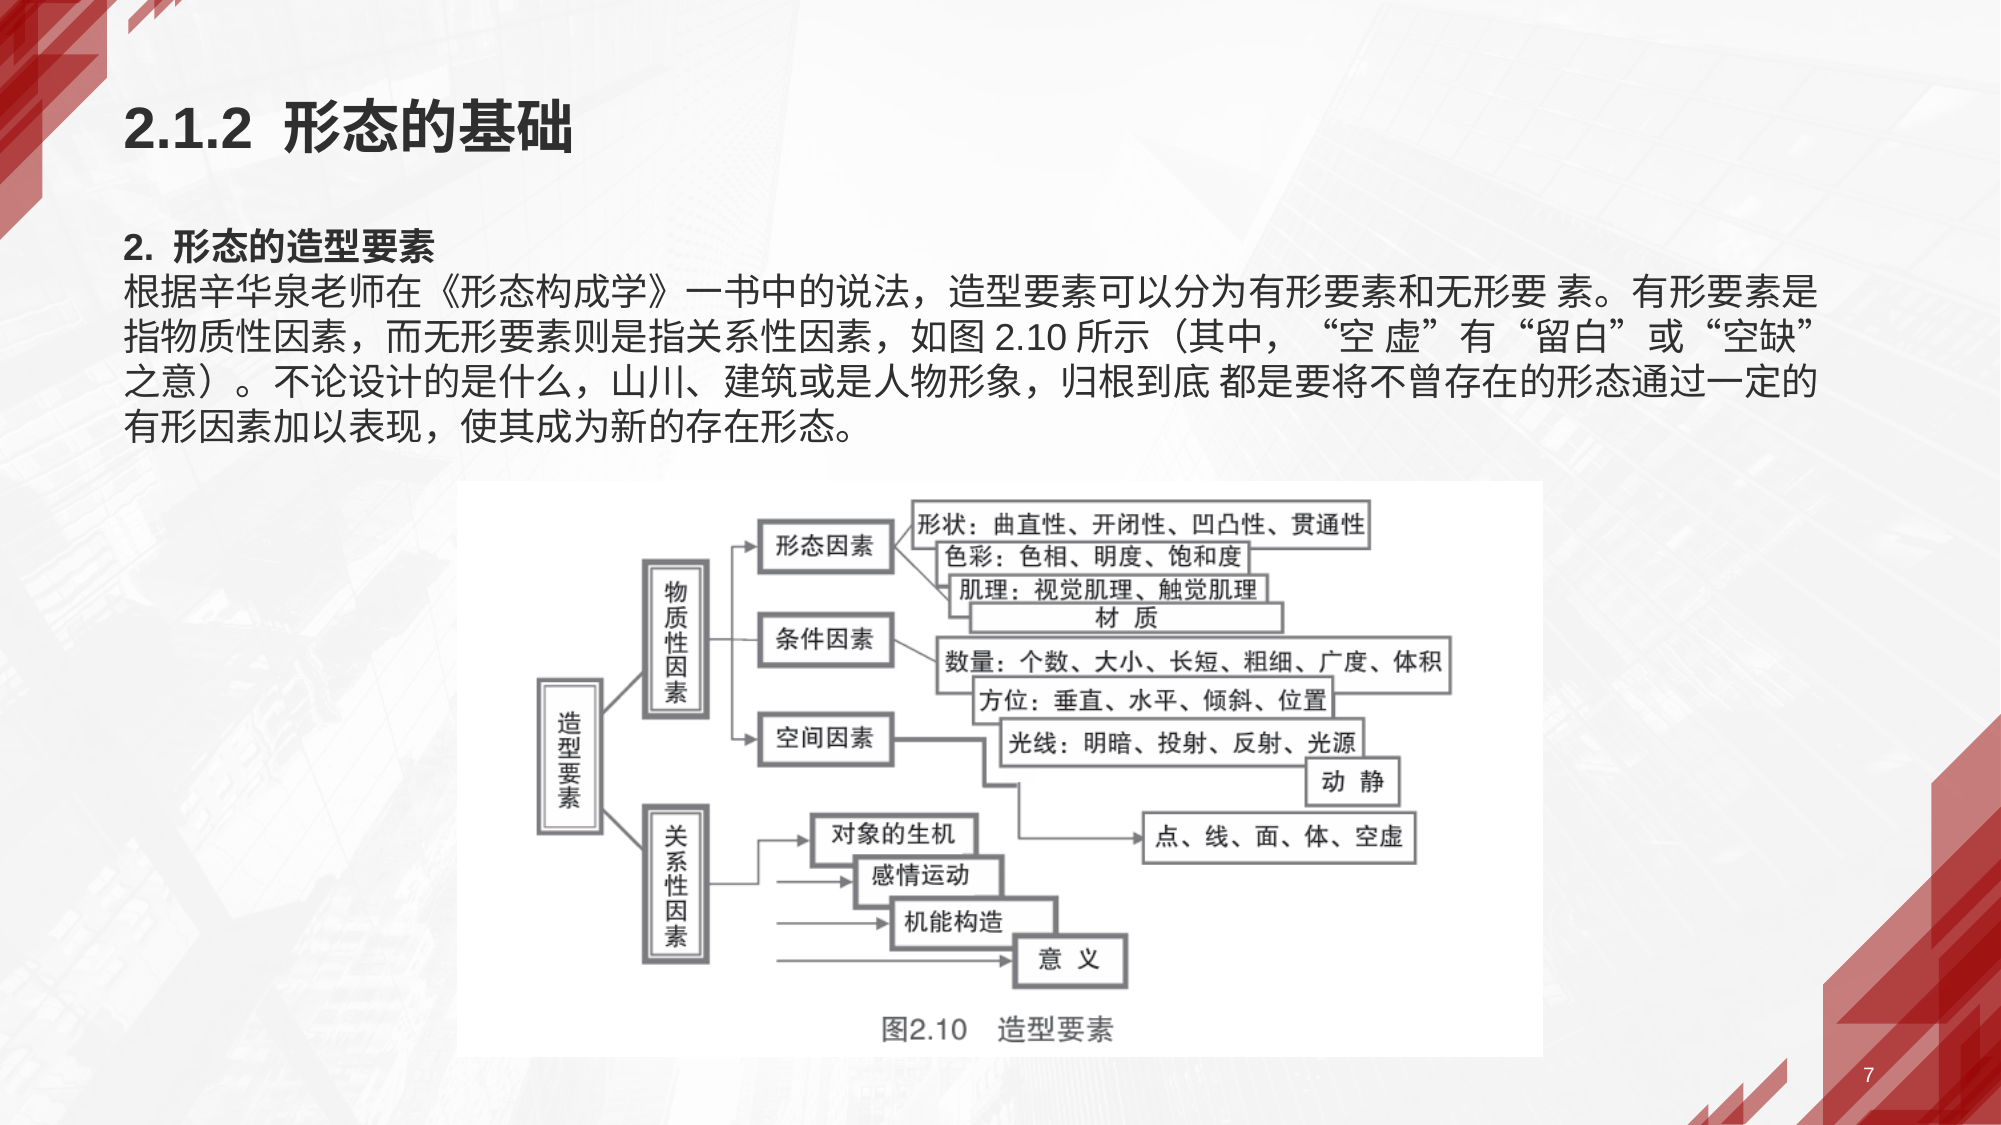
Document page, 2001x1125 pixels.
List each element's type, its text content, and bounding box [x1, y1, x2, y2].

picture [457, 481, 1543, 1057]
text_box 2. 形态的造型要素 根据辛华泉老师在《形态构成学》一书中的说法，造型要素可以分为有形要素和无形要 素。有形要素是指物质性因素，而无形要素则是指关系性因素，如图2.10所示（其中，“空 虚”有“留白”或“空缺”之意）。不论设计的是什么，山川、建筑或是人物形象，归根到底 都是要将不曾存在的形态通过一定的有形因素加以表现，使其成为新的存在形态。 [108, 215, 1867, 456]
slide_number 7 [1452, 1056, 1890, 1092]
title 2.1.2 形态的基础 [108, 81, 1890, 169]
